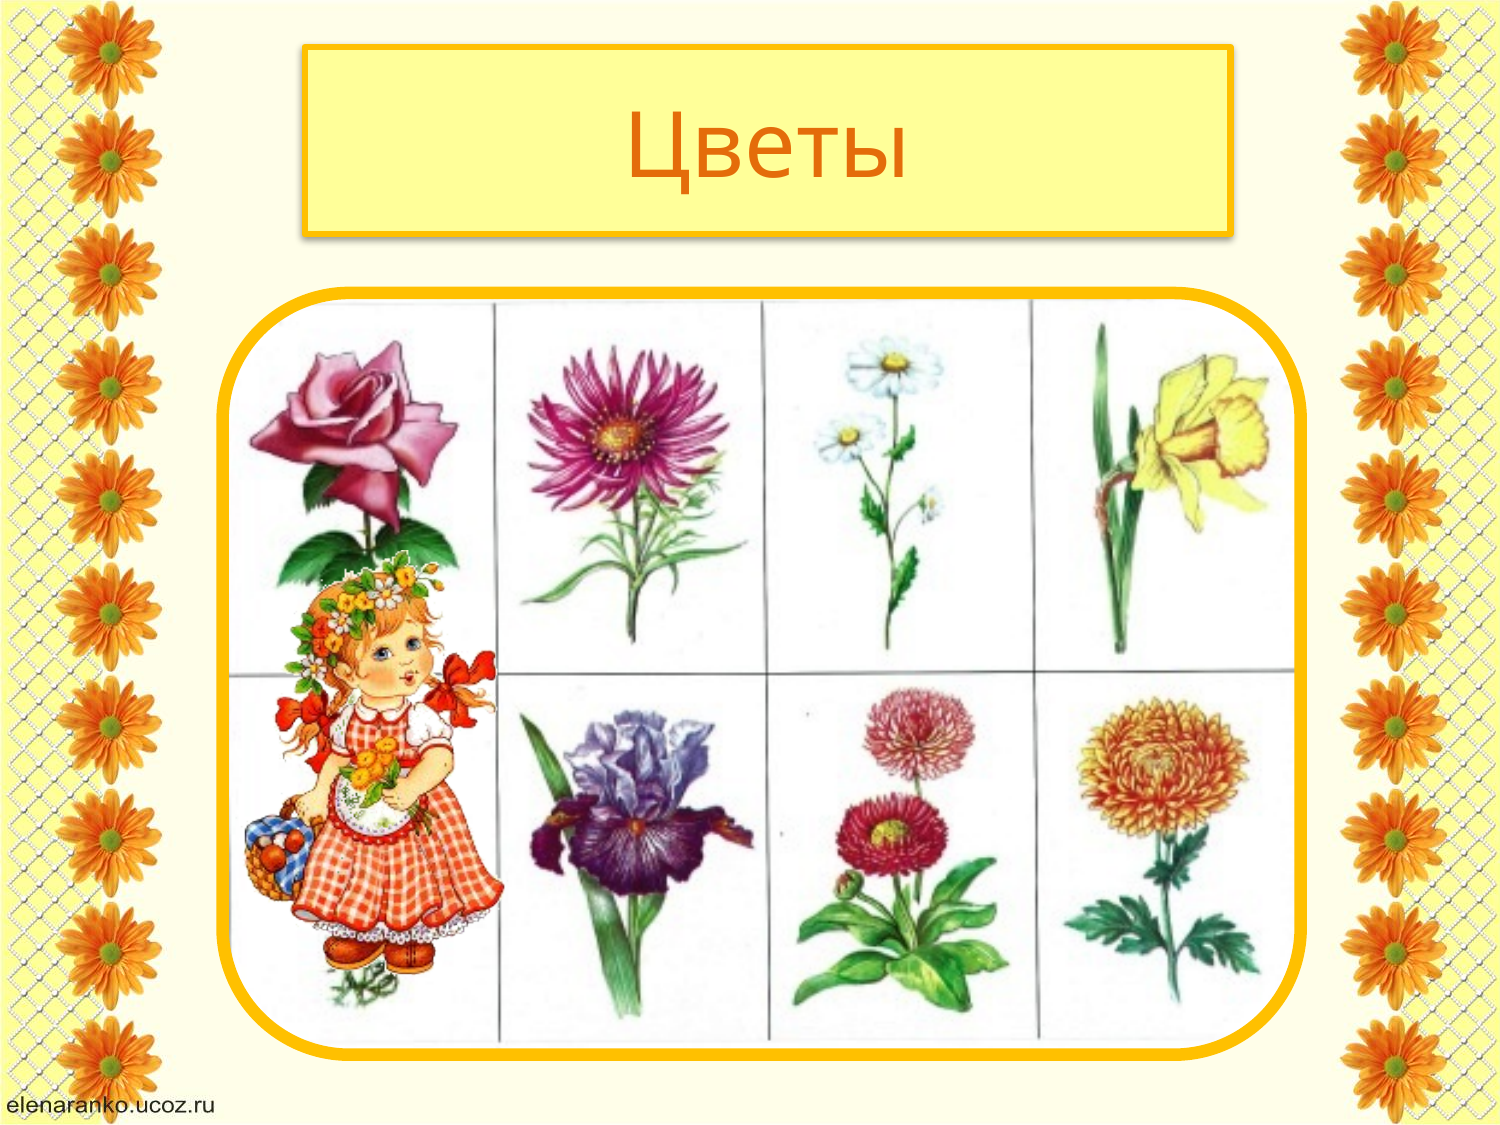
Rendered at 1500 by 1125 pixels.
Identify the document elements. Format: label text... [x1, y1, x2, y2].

title Цветы [304, 46, 1231, 235]
picture [0, 0, 1500, 1125]
